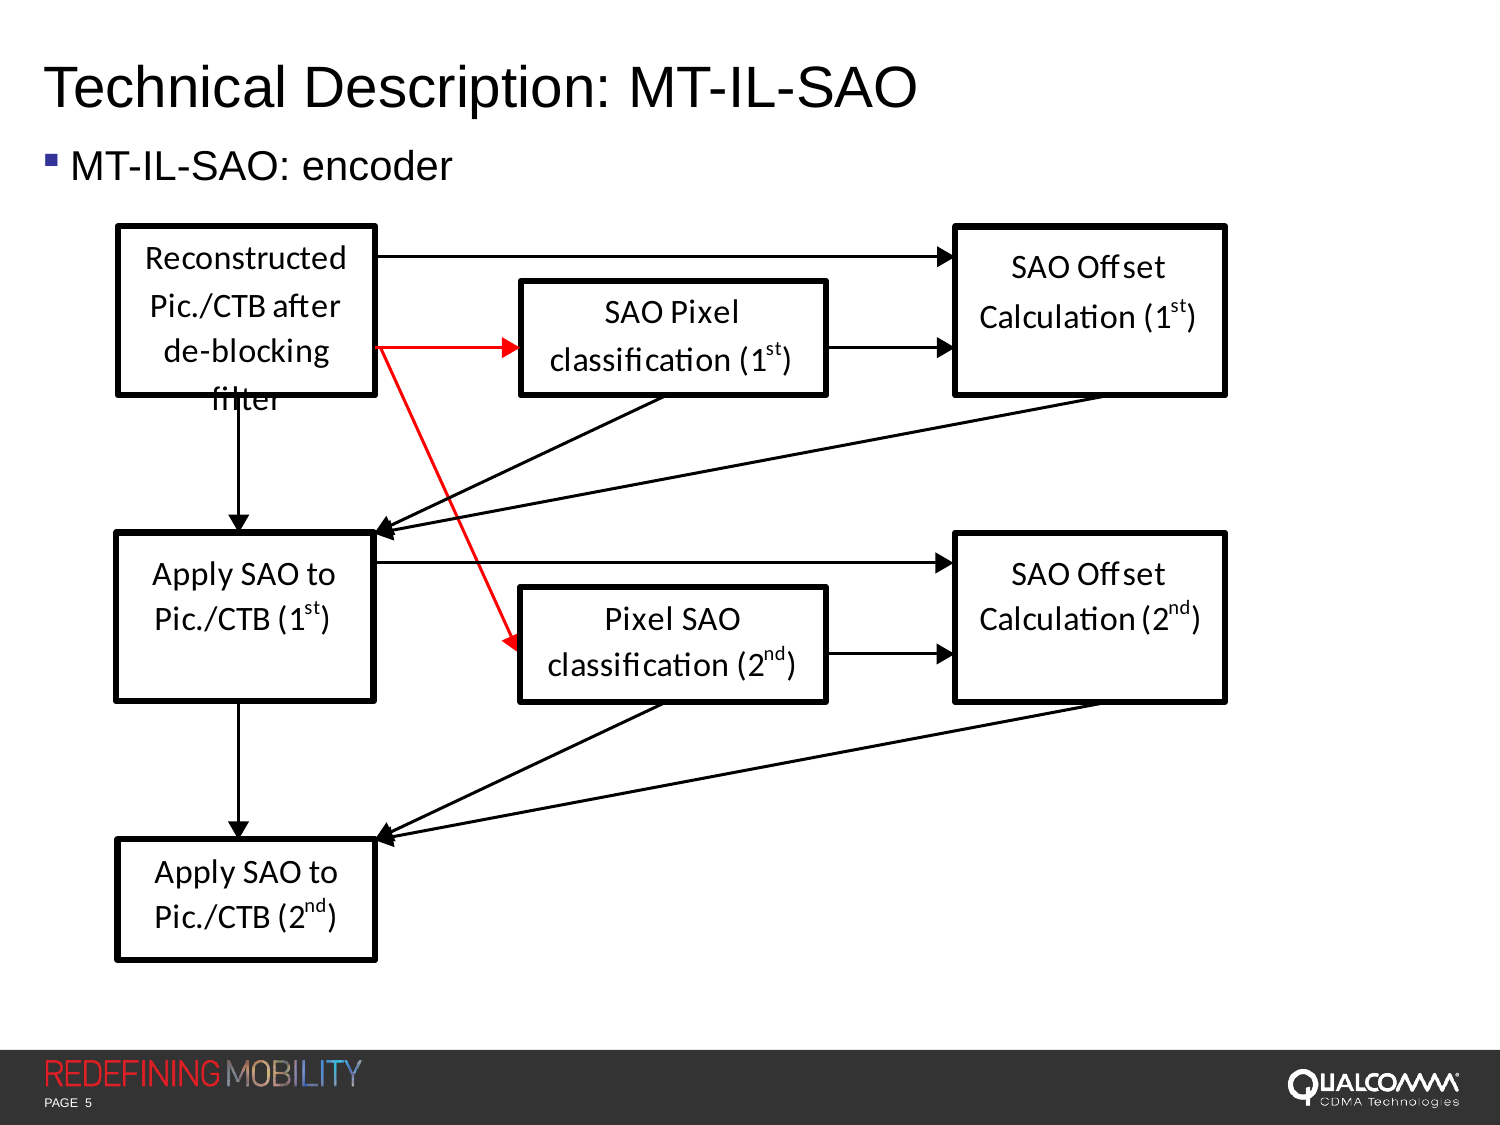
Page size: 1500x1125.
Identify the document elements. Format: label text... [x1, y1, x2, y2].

title Technical Description: MT-IL-SAO [28, 44, 1462, 138]
picture [30, 1048, 372, 1099]
picture [1278, 1058, 1478, 1114]
list MT-IL-SAO: encoder [26, 135, 1437, 1008]
picture [108, 223, 1500, 996]
